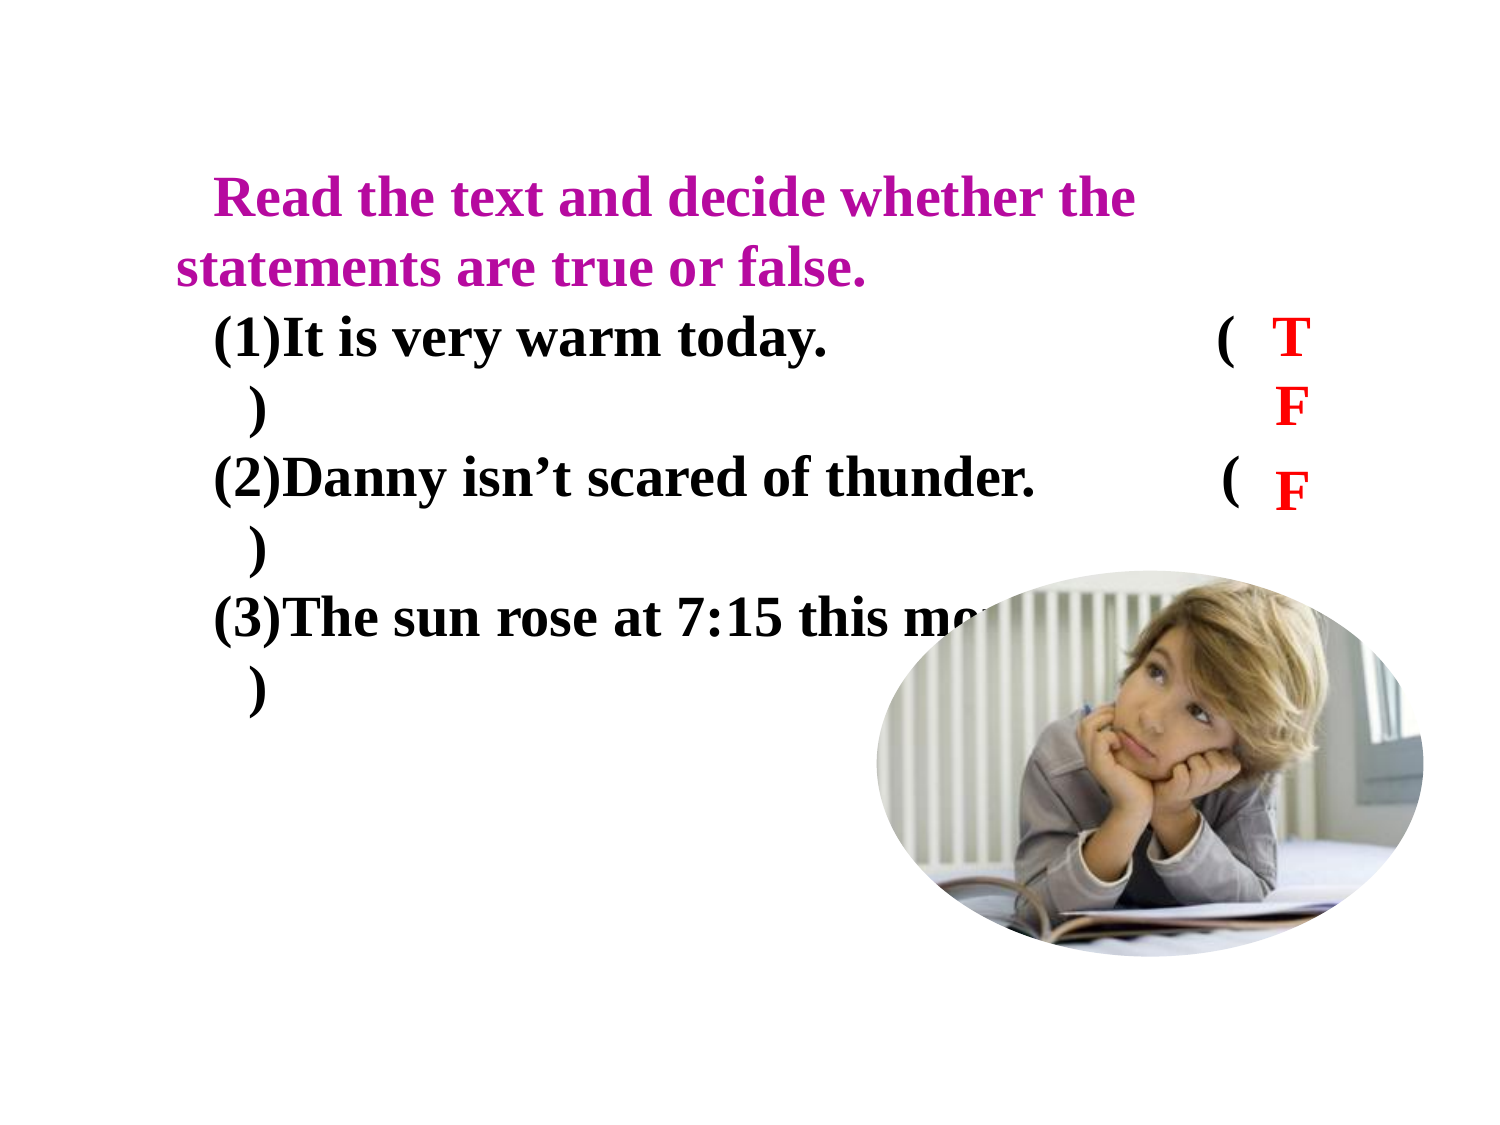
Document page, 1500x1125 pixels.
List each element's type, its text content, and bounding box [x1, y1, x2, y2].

picture [876, 570, 1424, 957]
text_box F [1260, 444, 1327, 530]
text_box F [1260, 359, 1327, 444]
text_box T [1257, 290, 1327, 376]
text_box Read the text and decide whether the statements are true or false. (1)It is very warm today. ( ) (2)Danny isn’t scared of thunder. ( ) (3)The sun rose at 7:15 this morning. ( ) [161, 150, 1382, 726]
